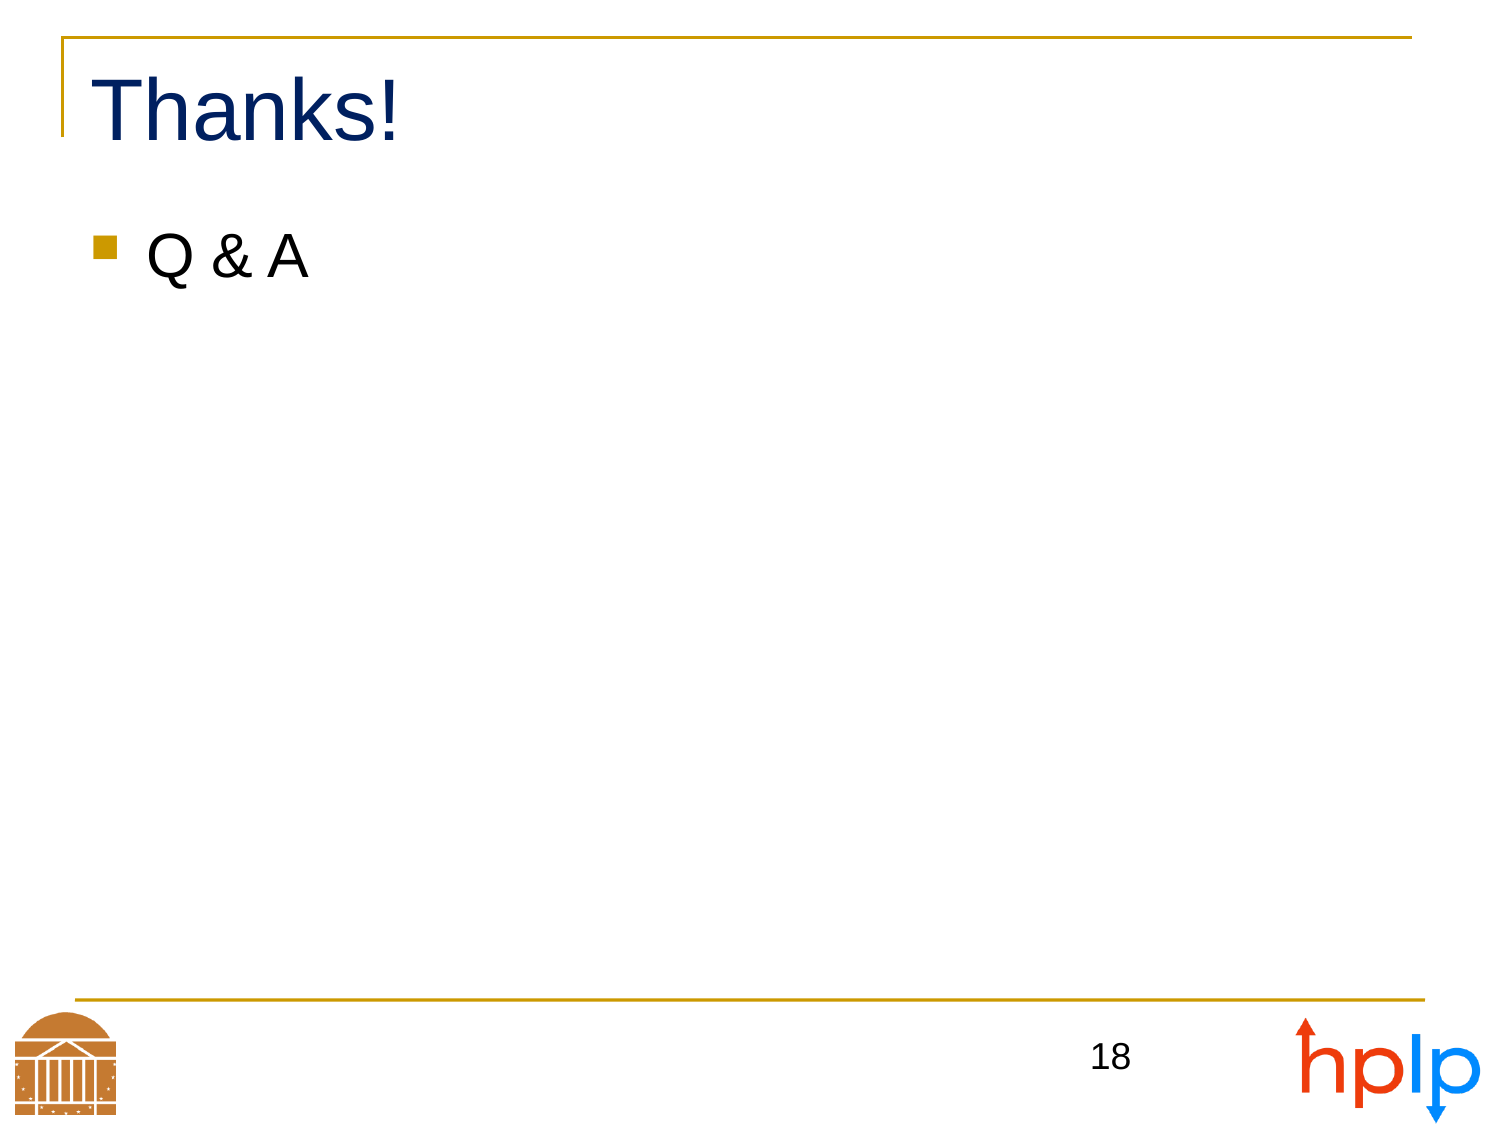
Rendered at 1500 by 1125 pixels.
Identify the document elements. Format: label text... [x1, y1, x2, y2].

title Thanks! [75, 45, 1425, 183]
list Q & A [75, 207, 1425, 951]
picture [1257, 999, 1500, 1125]
picture [15, 1012, 116, 1115]
slide_number 18 [1074, 1024, 1425, 1100]
